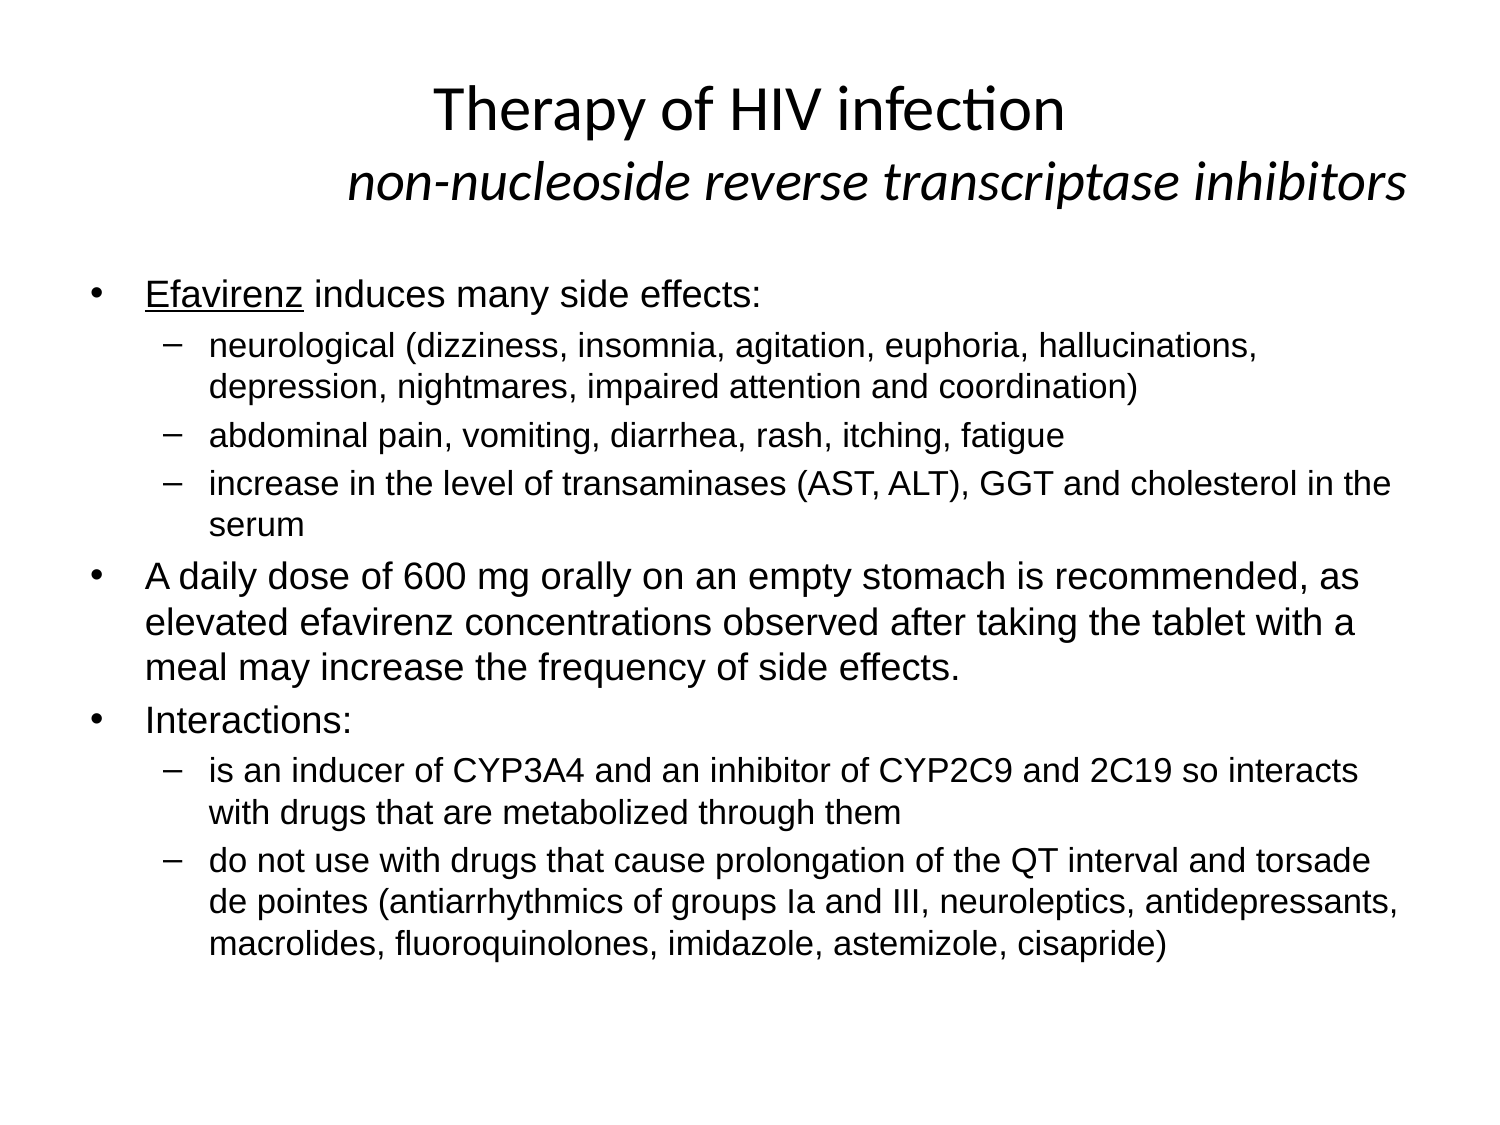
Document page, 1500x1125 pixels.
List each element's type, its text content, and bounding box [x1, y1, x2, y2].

list Efavirenz induces many side effects: neurological (dizziness, insomnia, agitation, euphoria, hallucinations, depression, nightmares, impaired attention and coordination) abdominal pain, vomiting, diarrhea, rash, itching, fatigue increase in the level of transaminases (AST, ALT), GGT and cholesterol in the serum A daily dose of 600 mg orally on an empty stomach is recommended, as elevated efavirenz concentrations observed after taking the tablet with a meal may increase the frequency of side effects. Interactions: is an inducer of CYP3A4 and an inhibitor of CYP2C9 and 2C19 so interacts with drugs that are metabolized through them do not use with drugs that cause prolongation of the QT interval and torsade de pointes (antiarrhythmics of groups Ia and III, neuroleptics, antidepressants, macrolides, fluoroquinolones, imidazole, astemizole, cisapride) [75, 262, 1425, 1005]
title Therapy of HIV infection non-nucleoside reverse transcriptase inhibitors [75, 45, 1425, 233]
